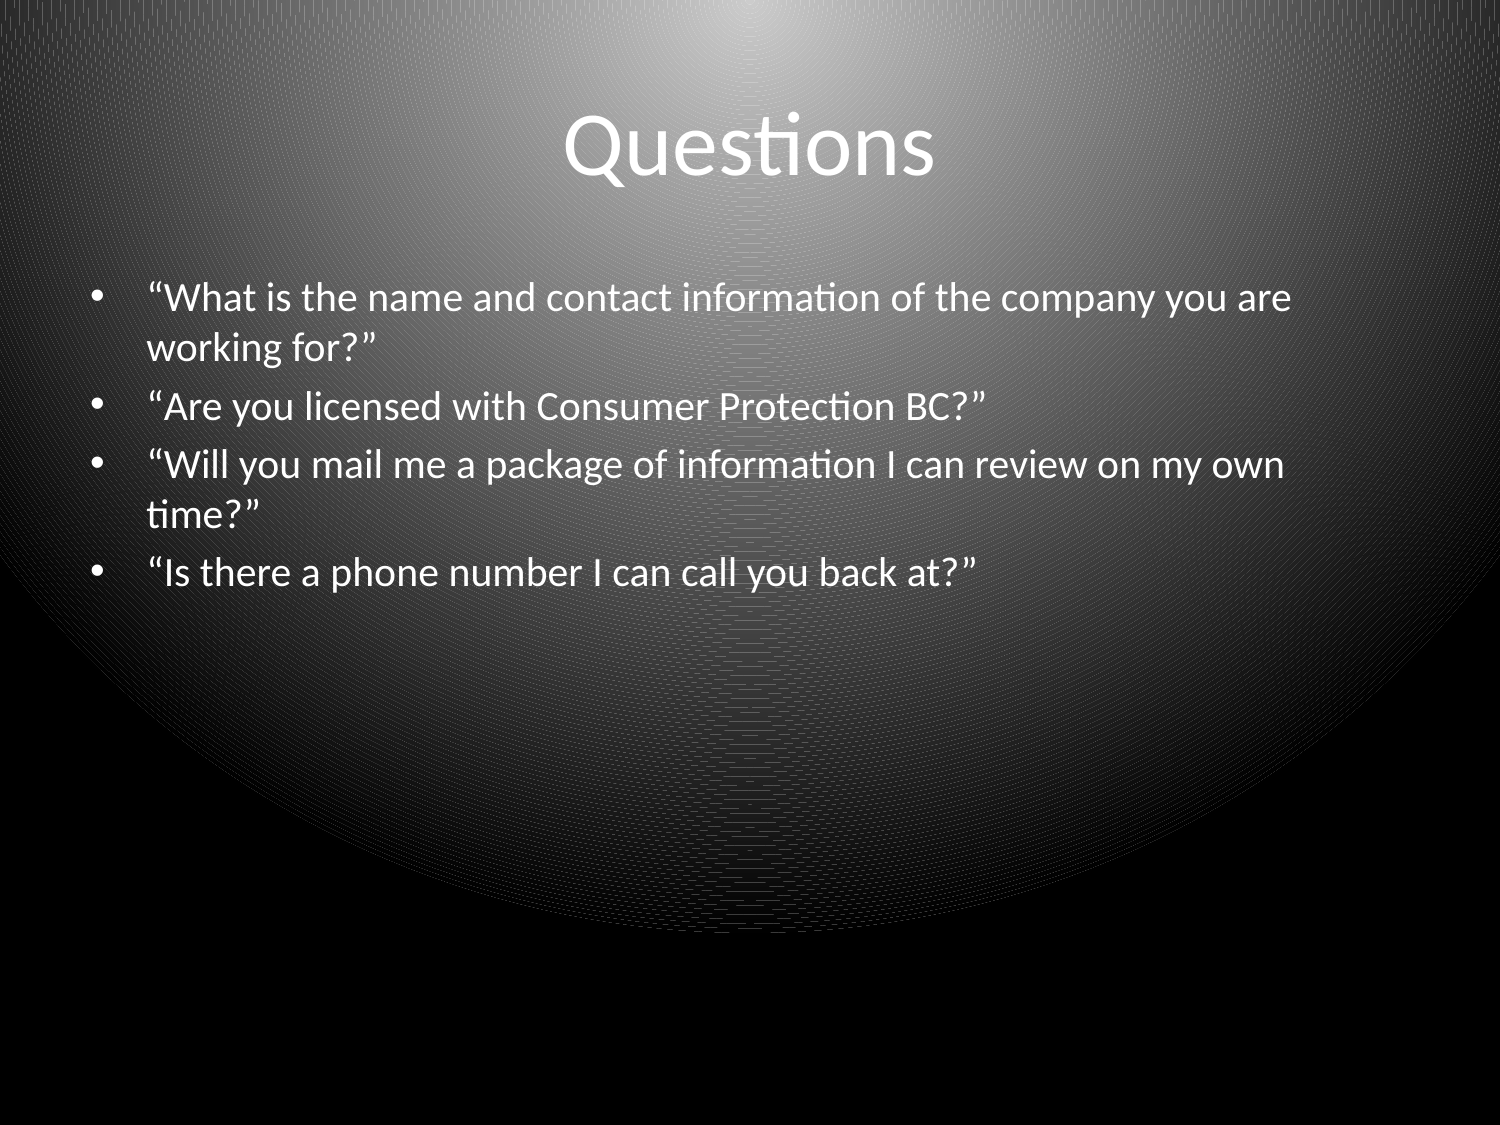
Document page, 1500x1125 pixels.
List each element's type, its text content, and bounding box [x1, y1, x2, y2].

list “What is the name and contact information of the company you are working for?” “Are you licensed with Consumer Protection BC?” “Will you mail me a package of information I can review on my own time?” “Is there a phone number I can call you back at?” [75, 262, 1425, 1005]
title Questions [75, 45, 1425, 233]
